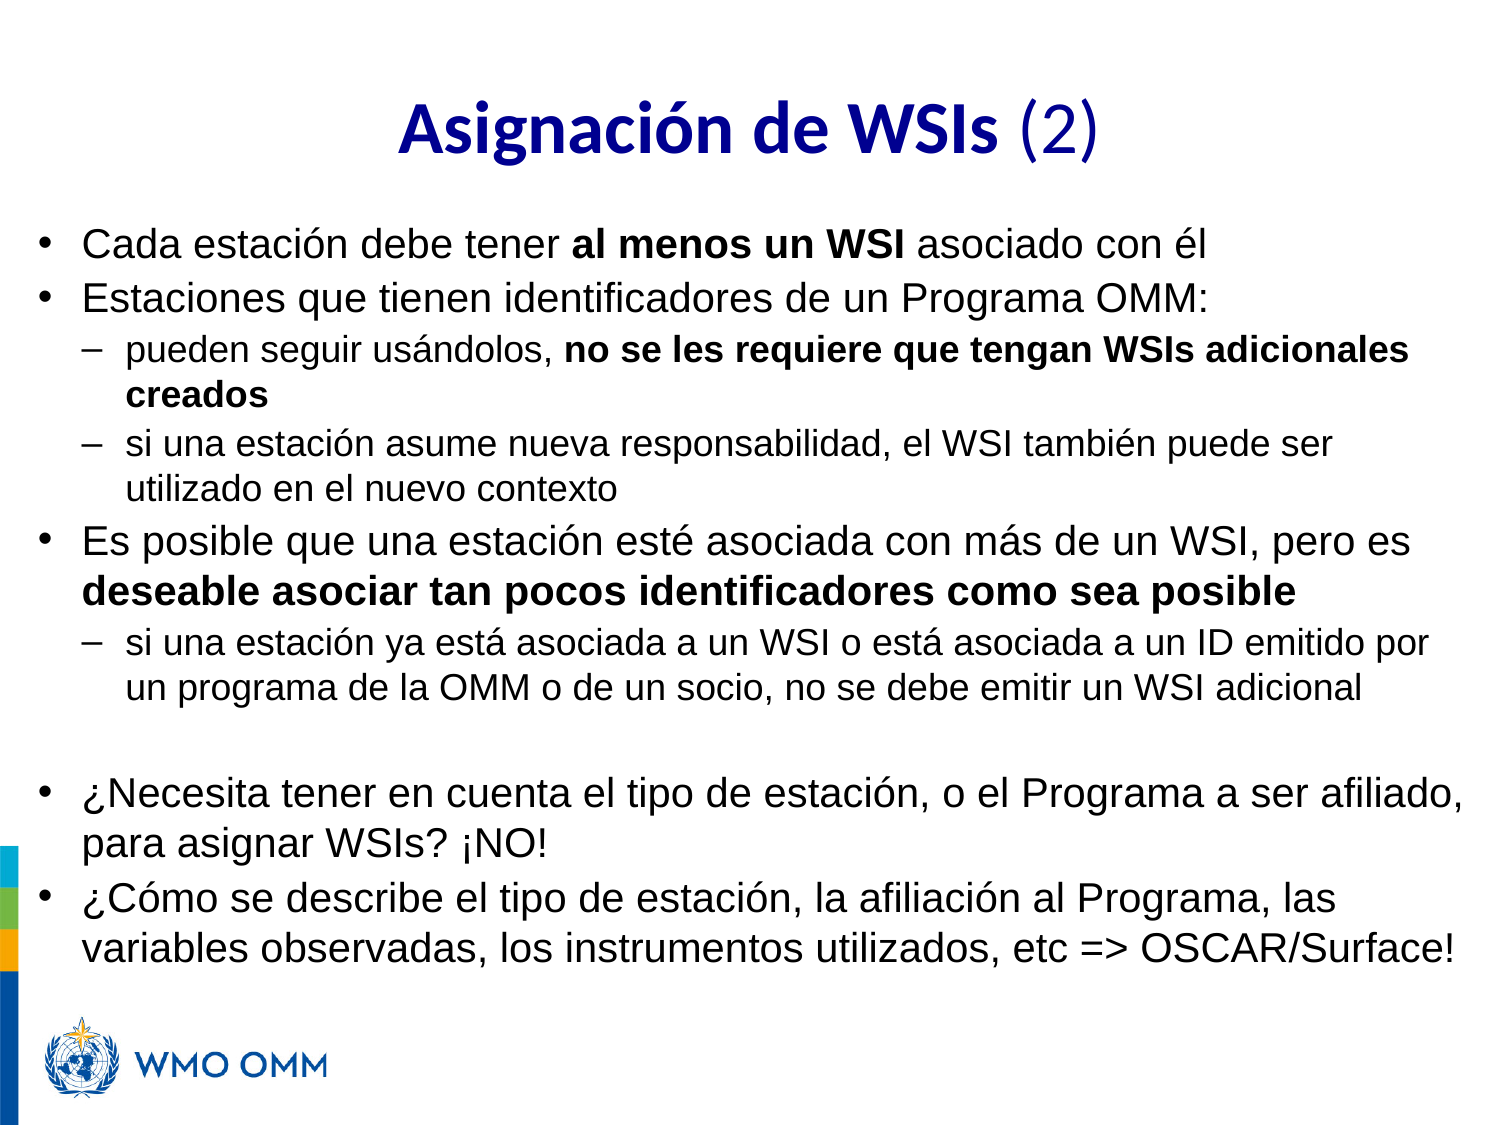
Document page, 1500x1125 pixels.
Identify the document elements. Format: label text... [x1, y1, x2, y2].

text_box Cada estación debe tener al menos un WSI asociado con él Estaciones que tienen identificadores de un Programa OMM: pueden seguir usándolos, no se les requiere que tengan WSIs adicionales creados si una estación asume nueva responsabilidad, el WSI también puede ser utilizado en el nuevo contexto Es posible que una estación esté asociada con más de un WSI, pero es deseable asociar tan pocos identificadores como sea posible si una estación ya está asociada a un WSI o está asociada a un ID emitido por un programa de la OMM o de un socio, no se debe emitir un WSI adicional ¿Necesita tener en cuenta el tipo de estación, o el Programa a ser afiliado, para asignar WSIs? ¡NO! ¿Cómo se describe el tipo de estación, la afiliación al Programa, las variables observadas, los instrumentos utilizados, etc => OSCAR/Surface! [22, 209, 1484, 1009]
picture [0, 845, 327, 1125]
title Asignación de WSIs (2) [75, 45, 1425, 203]
